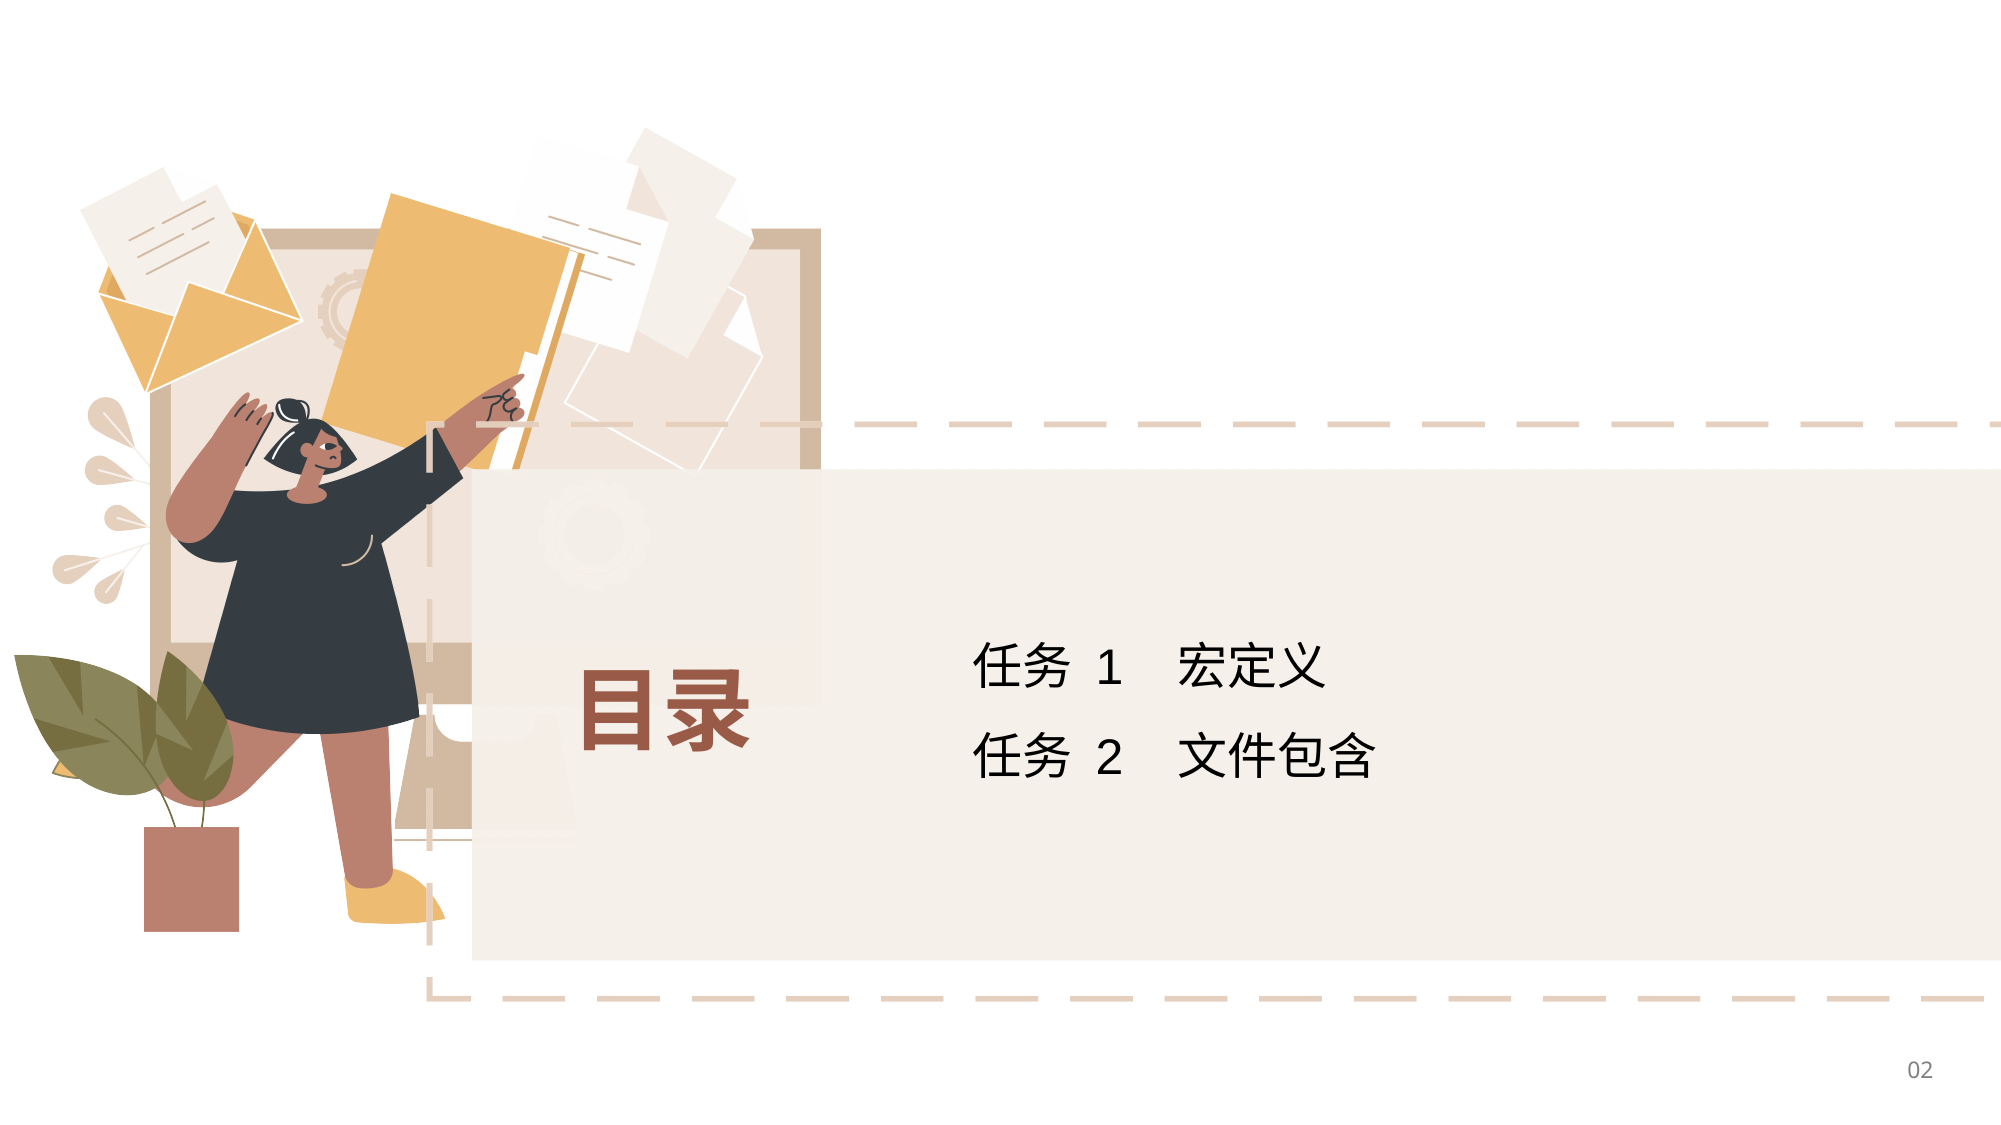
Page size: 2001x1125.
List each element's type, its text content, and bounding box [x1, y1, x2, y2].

text_box 目录 [525, 635, 801, 762]
picture [0, 0, 2001, 1125]
text_box 任务 1 宏定义 任务 2 文件包含 [957, 597, 1822, 799]
text_box 02 [1904, 1055, 1937, 1083]
